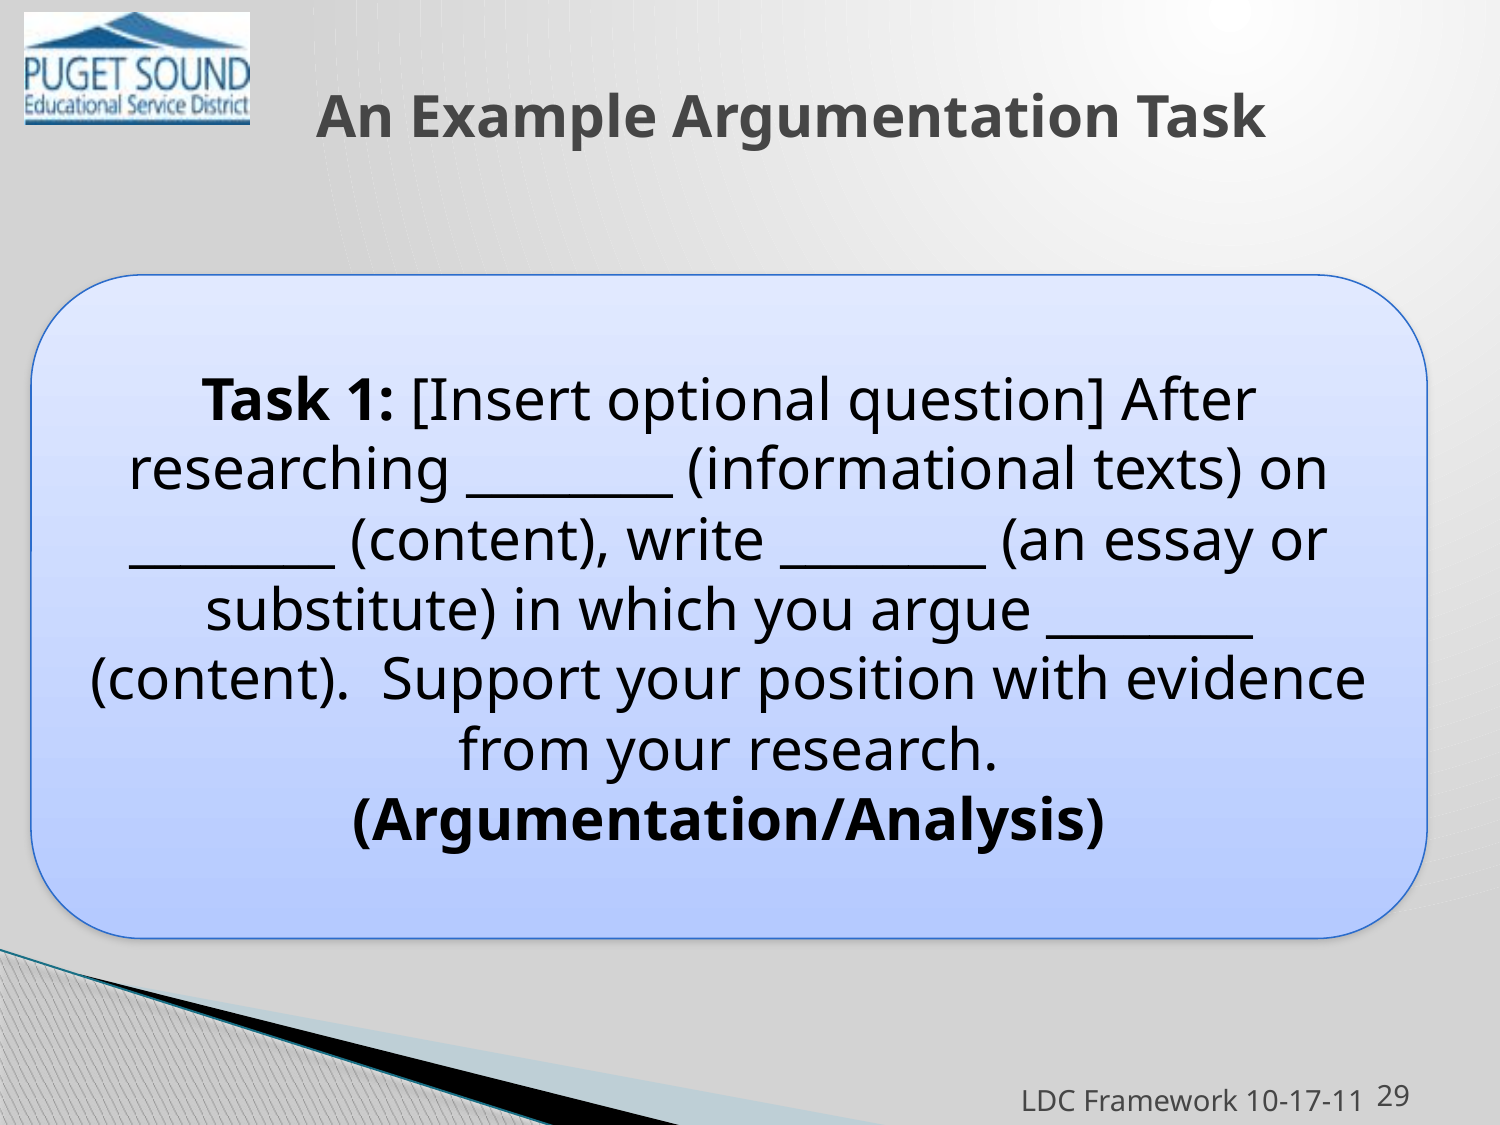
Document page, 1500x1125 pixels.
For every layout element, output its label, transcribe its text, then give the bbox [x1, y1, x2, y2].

text_box 29 [1074, 1069, 1425, 1110]
picture [24, 12, 250, 125]
title An Example Argumentation Task [301, 68, 1417, 160]
text_box LDC Framework 10-17-11 [1006, 1074, 1380, 1125]
text_box Task 1: [Insert optional question] After researching ________ (informational texts) on ________ (content), write ________ (an essay or substitute) in which you argue ________ (content). Support your position with evidence from your research. (Argumentation/Analysis) [30, 274, 1428, 939]
